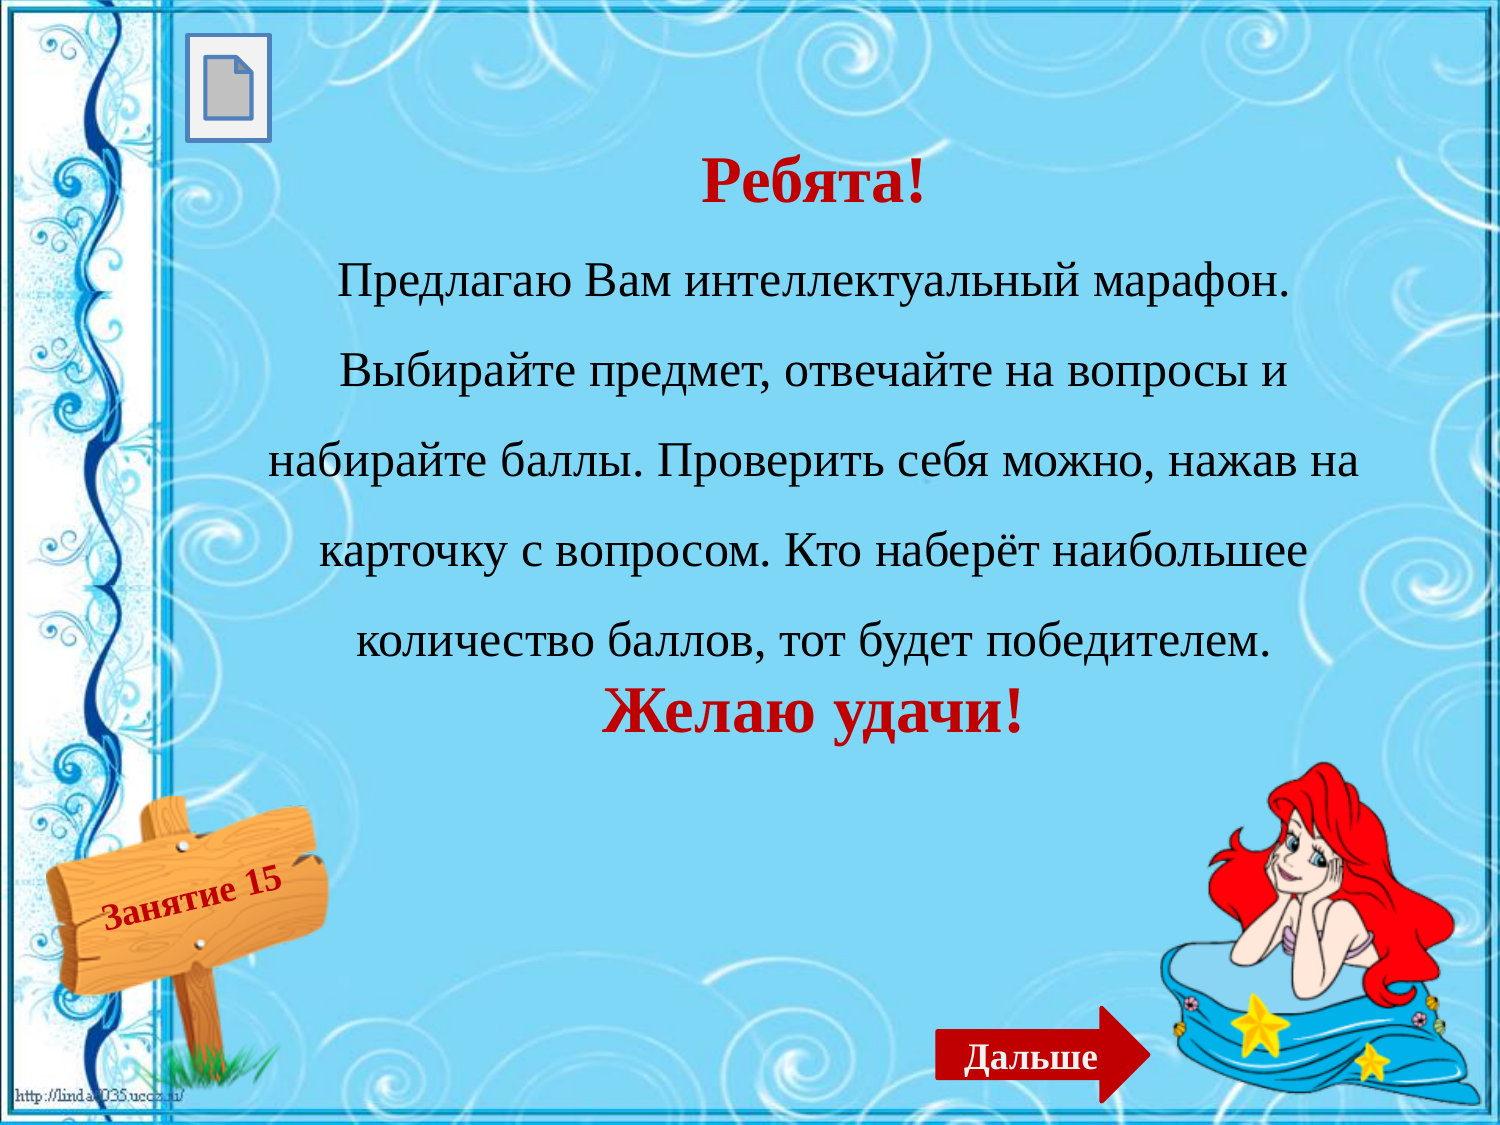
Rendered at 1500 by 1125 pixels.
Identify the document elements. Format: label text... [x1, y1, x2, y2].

text_box Ребята! Предлагаю Вам интеллектуальный марафон. Выбирайте предмет, отвечайте на вопросы и набирайте баллы. Проверить себя можно, нажав на карточку с вопросом. Кто наберёт наибольшее количество баллов, тот будет победителем. Желаю удачи! [222, 128, 1407, 754]
text_box Дальше [935, 1005, 1151, 1104]
picture [0, 0, 1500, 1125]
text_box [185, 33, 272, 143]
